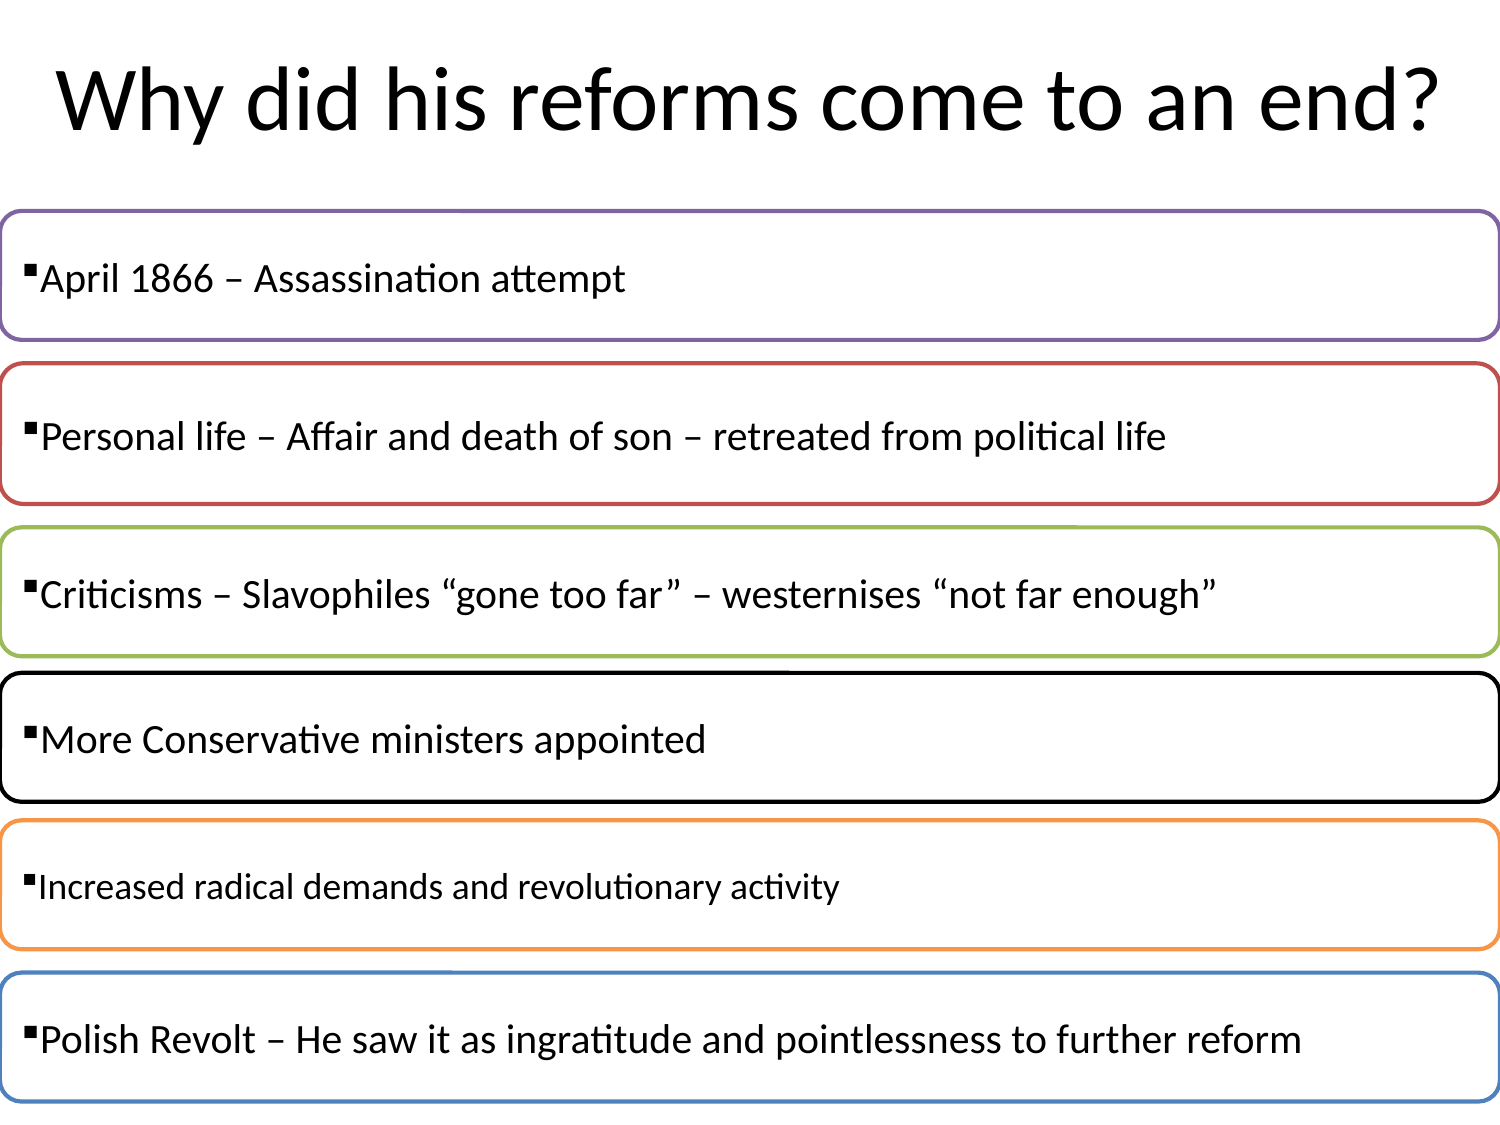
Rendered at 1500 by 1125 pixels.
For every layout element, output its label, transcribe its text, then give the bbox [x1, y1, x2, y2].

text_box Personal life – Affair and death of son – retreated from political life [0, 361, 1500, 507]
title Why did his reforms come to an end? [0, 0, 1500, 188]
text_box Increased radical demands and revolutionary activity [0, 818, 1500, 952]
text_box Criticisms – Slavophiles “gone too far” – westernises “not far enough” [0, 525, 1500, 659]
text_box More Conservative ministers appointed [0, 670, 1500, 804]
text_box April 1866 – Assassination attempt [0, 208, 1500, 342]
text_box Polish Revolt – He saw it as ingratitude and pointlessness to further reform [0, 970, 1500, 1104]
